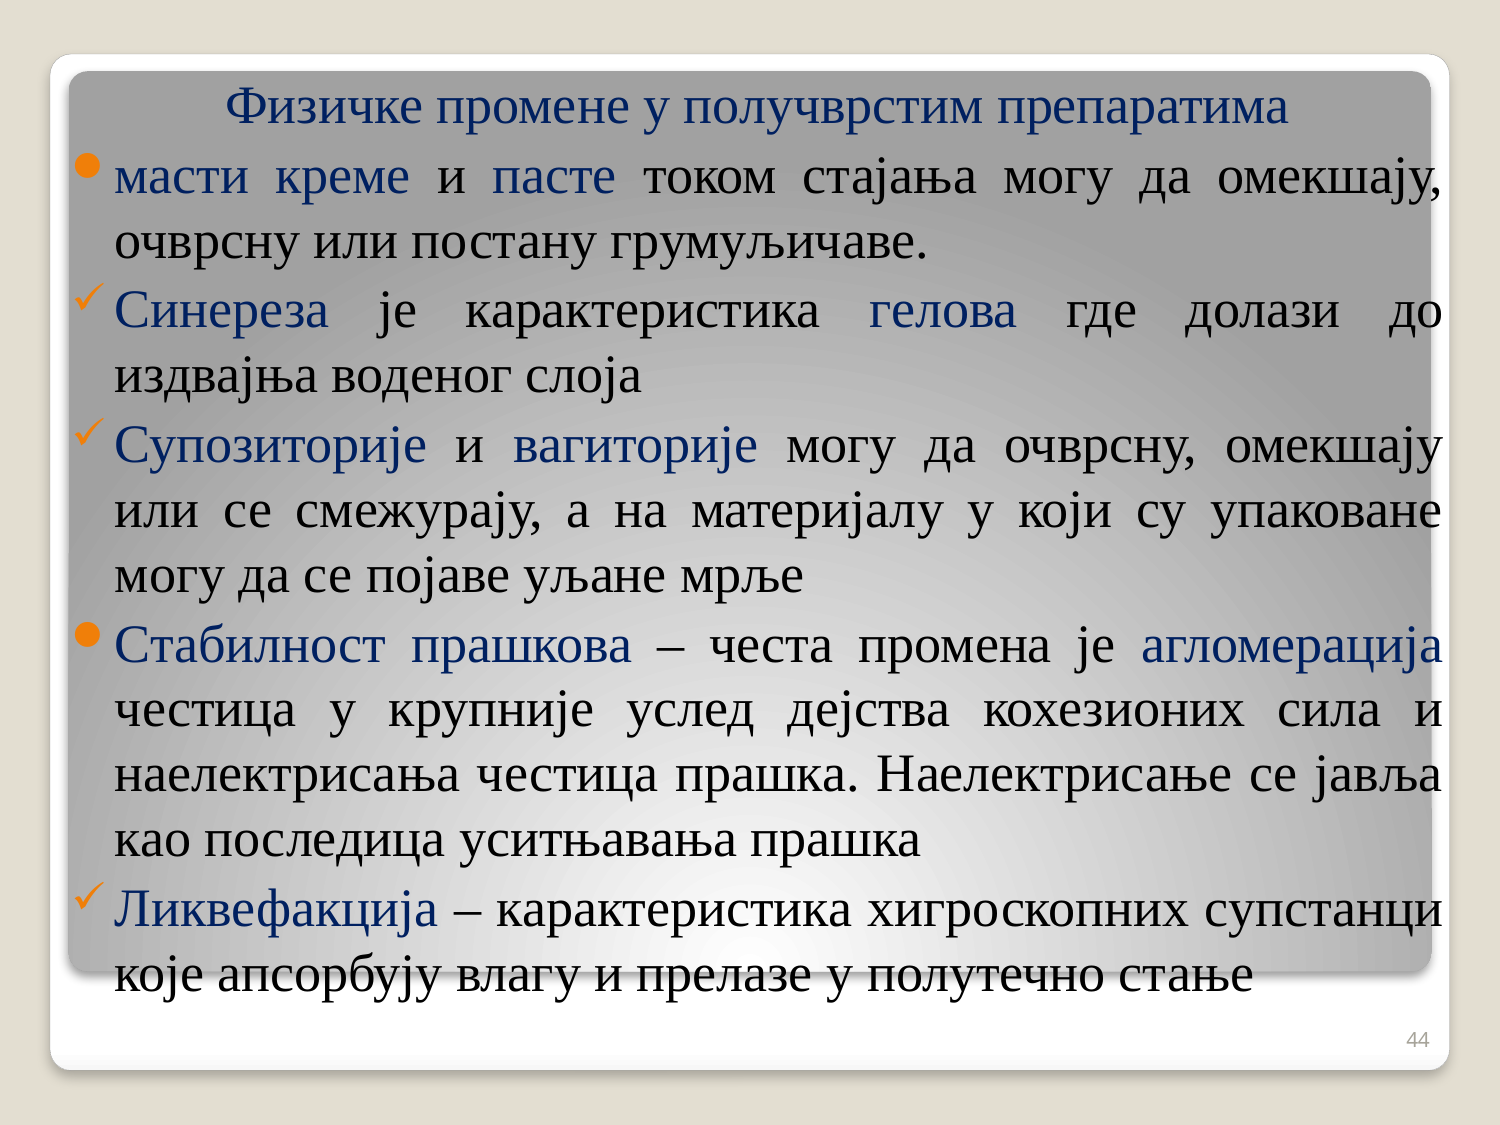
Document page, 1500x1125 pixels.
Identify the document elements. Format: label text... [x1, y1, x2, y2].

slide_number 44 [1369, 1002, 1445, 1063]
list Физичке промене у получврстим препаратима масти креме и пасте током стајања могу да омекшају, очврсну или постану грумуљичаве. Синереза је карактеристика гелова где долази до издвајња воденог слоја Супозиторије и вагиторије могу да очврсну, омекшају или се смежурају, а на материјалу у који су упаковане могу да се појаве уљане мрље Стабилност прашкова – честа промена је агломерација честица у крупније услед дејства кохезионих сила и наелектрисања честица прашка. Наелектрисање се јавља као последица уситњавања прашка Ликвефакција – карактеристика хигроскопних супстанци које апсорбују влагу и прелазе у полутечно стање [41, 54, 1459, 1083]
